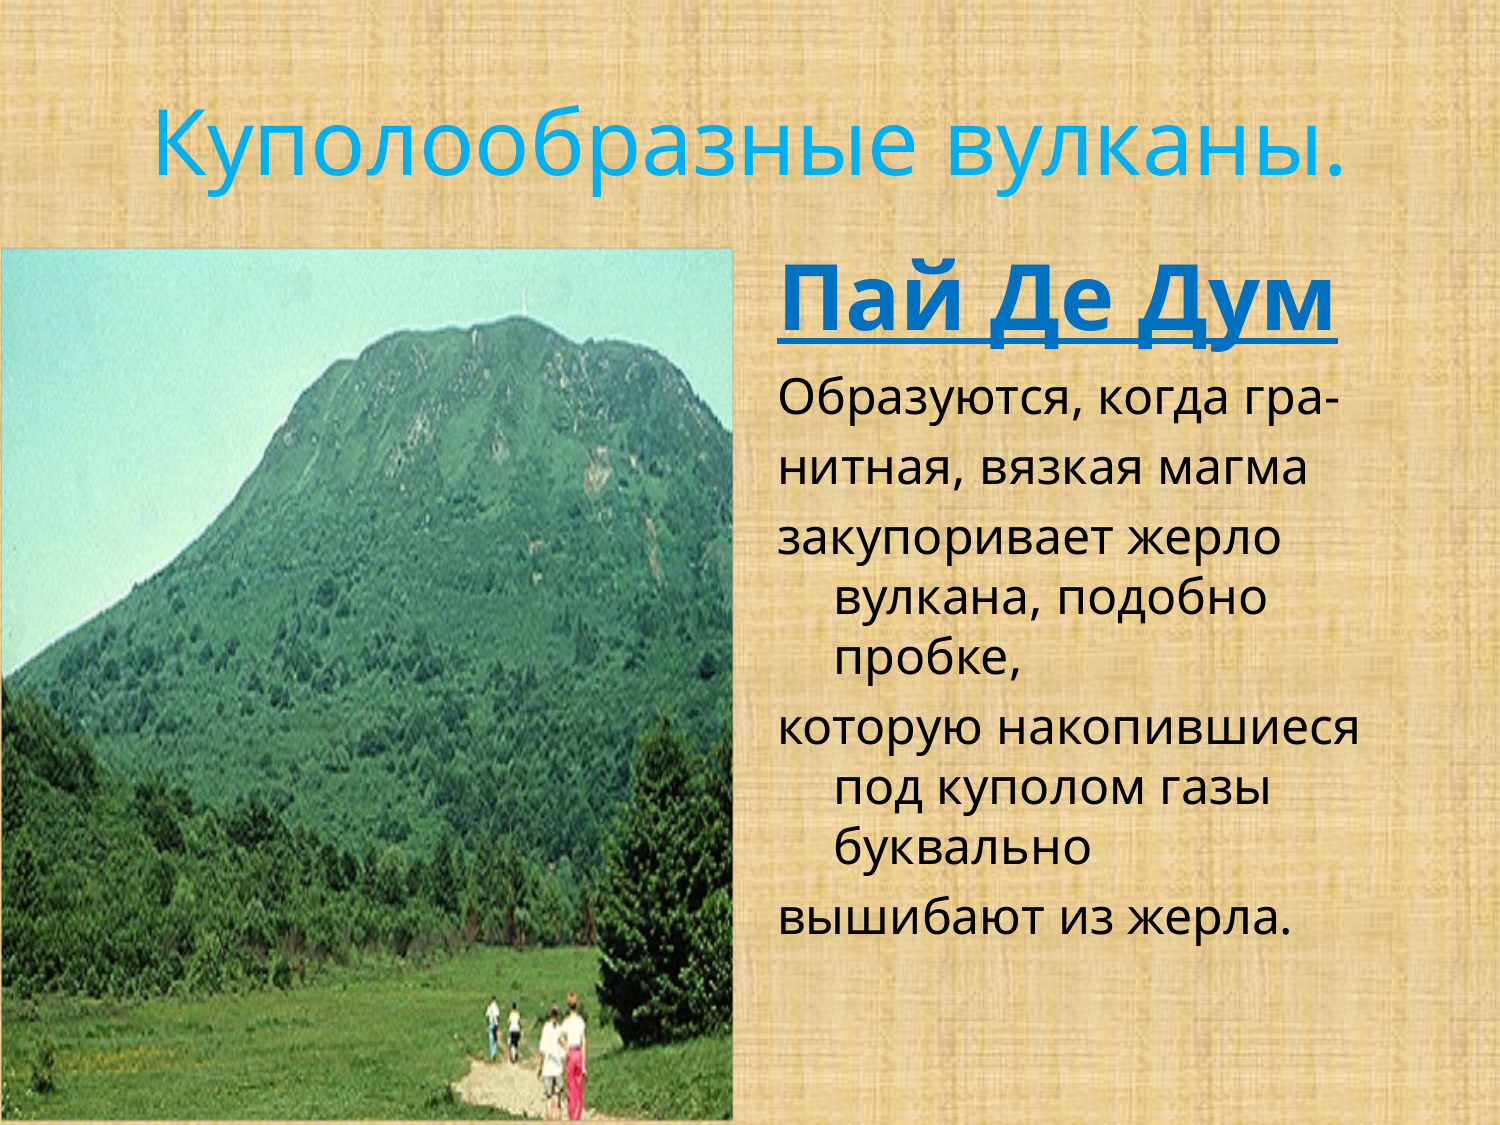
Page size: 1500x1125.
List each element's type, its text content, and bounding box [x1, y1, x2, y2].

title Куполообразные вулканы. [75, 45, 1425, 233]
picture [0, 0, 1500, 1125]
list Образуются, когда гра- нитная, вязкая магма закупоривает жерло вулкана, подобно пробке, которую накопившиеся под куполом газы буквально вышибают из жерла. [777, 356, 1425, 1005]
list Пай Де Дум [761, 251, 1425, 356]
